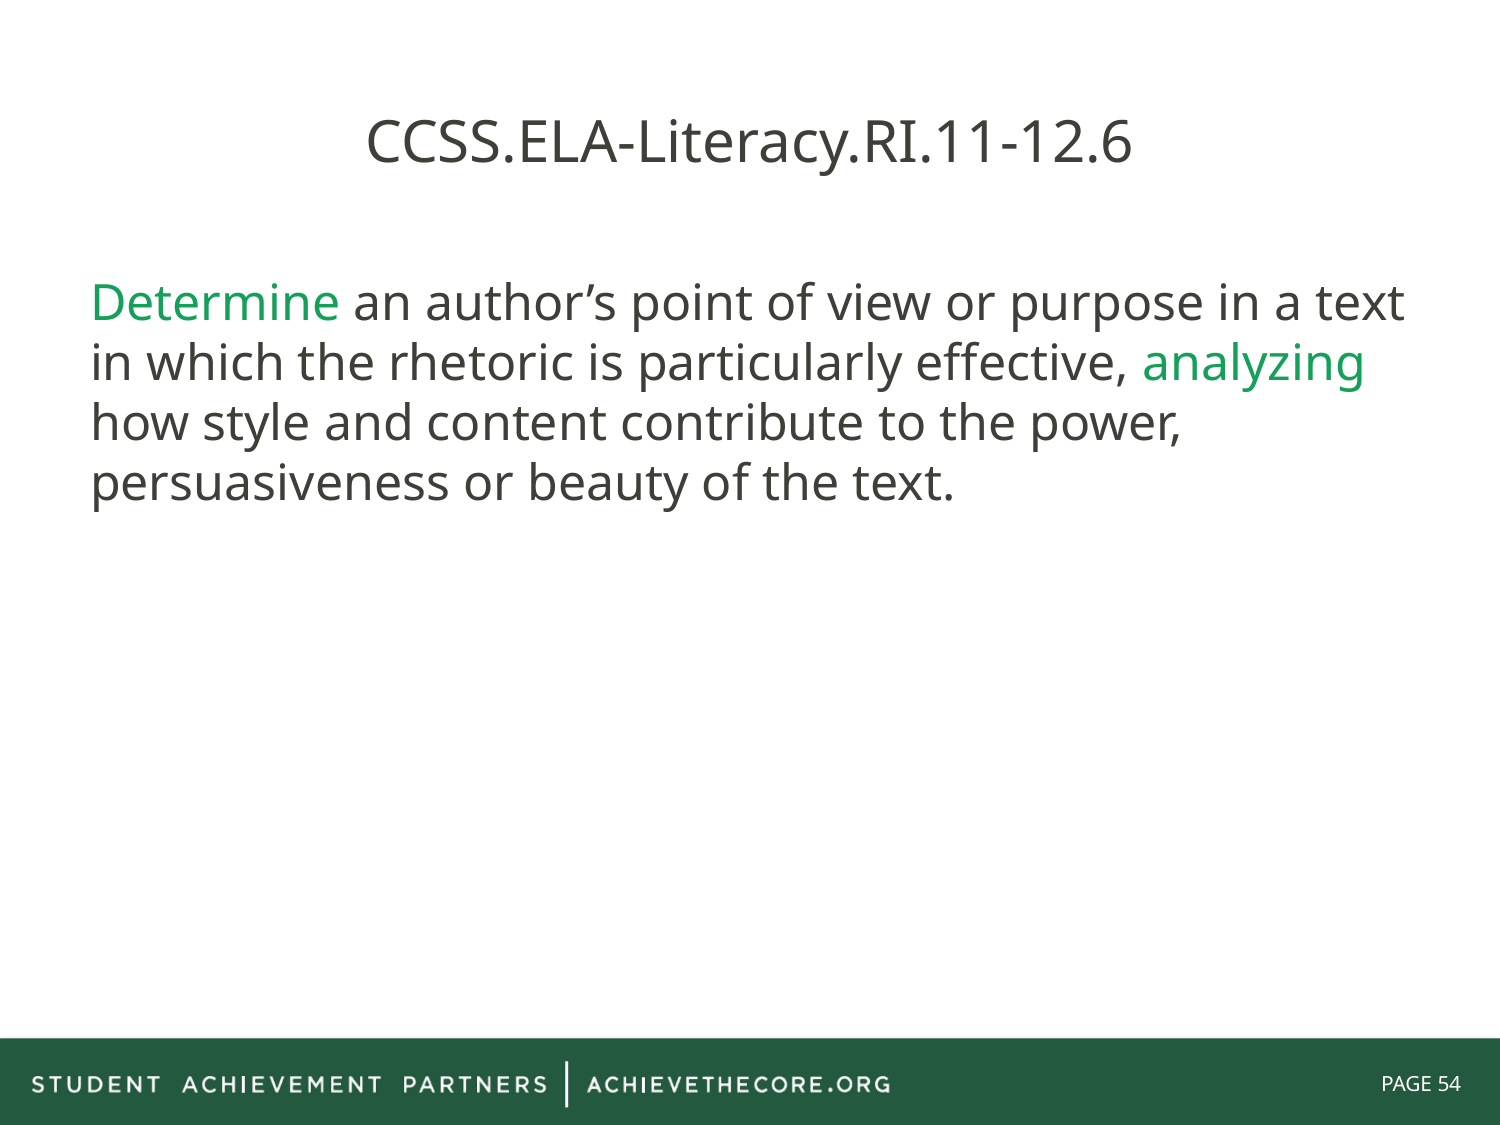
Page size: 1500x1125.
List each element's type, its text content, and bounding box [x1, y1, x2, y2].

title CCSS.ELA-Literacy.RI.11-12.6 [75, 45, 1425, 233]
list Determine an author’s point of view or purpose in a text in which the rhetoric is particularly effective, analyzing how style and content contribute to the power, persuasiveness or beauty of the text. [75, 262, 1425, 1005]
